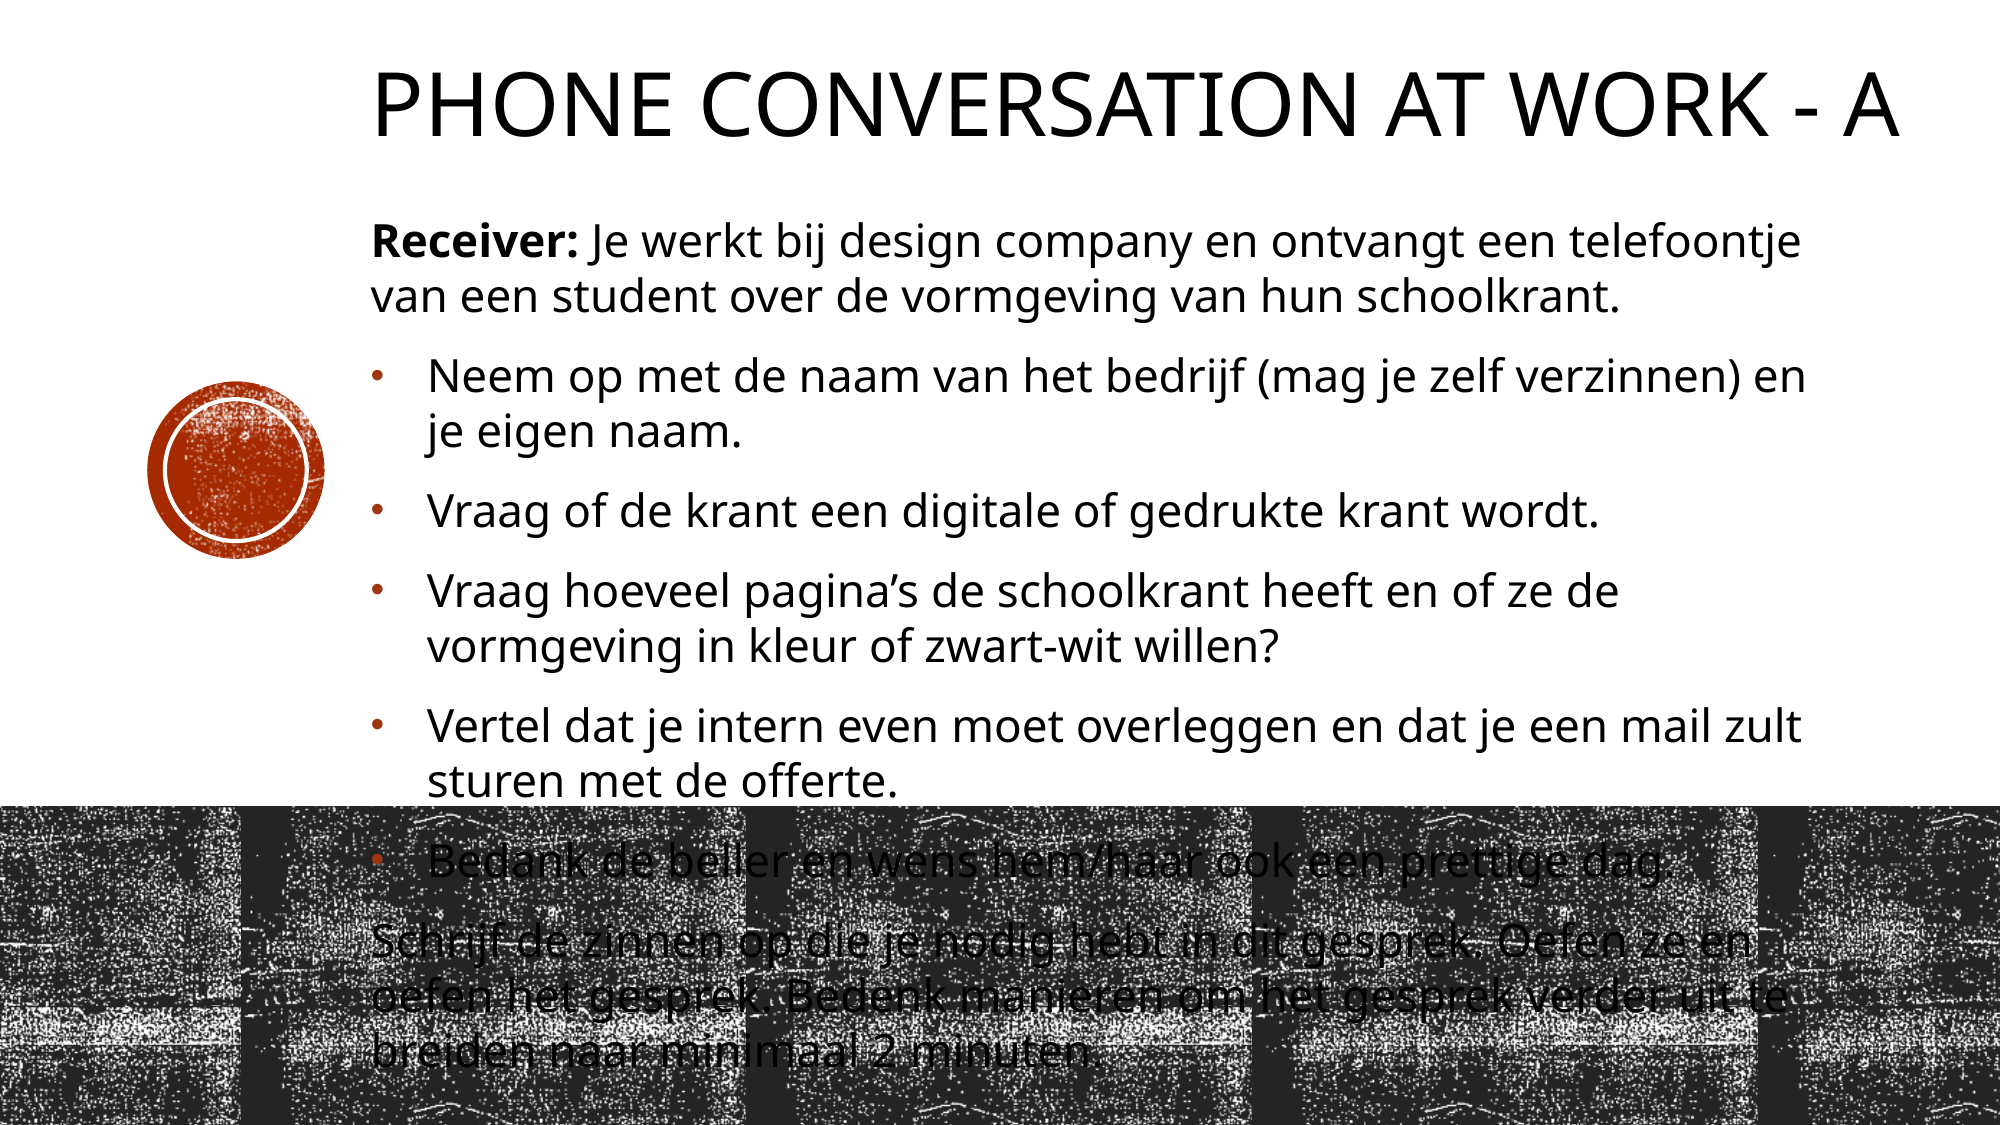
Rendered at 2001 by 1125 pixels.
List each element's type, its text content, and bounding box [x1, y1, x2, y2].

title Phone conversation at work - a [355, 56, 1927, 166]
list Receiver: Je werkt bij design company en ontvangt een telefoontje van een student over de vormgeving van hun schoolkrant. Neem op met de naam van het bedrijf (mag je zelf verzinnen) en je eigen naam. Vraag of de krant een digitale of gedrukte krant wordt. Vraag hoeveel pagina’s de schoolkrant heeft en of ze de vormgeving in kleur of zwart-wit willen? Vertel dat je intern even moet overleggen en dat je een mail zult sturen met de offerte. Bedank de beller en wens hem/haar ook een prettige dag. Schrijf de zinnen op die je nodig hebt in dit gesprek. Oefen ze en oefen het gesprek. Bedenk manieren om het gesprek verder uit te breiden naar minimaal 2 minuten. [355, 204, 1841, 733]
